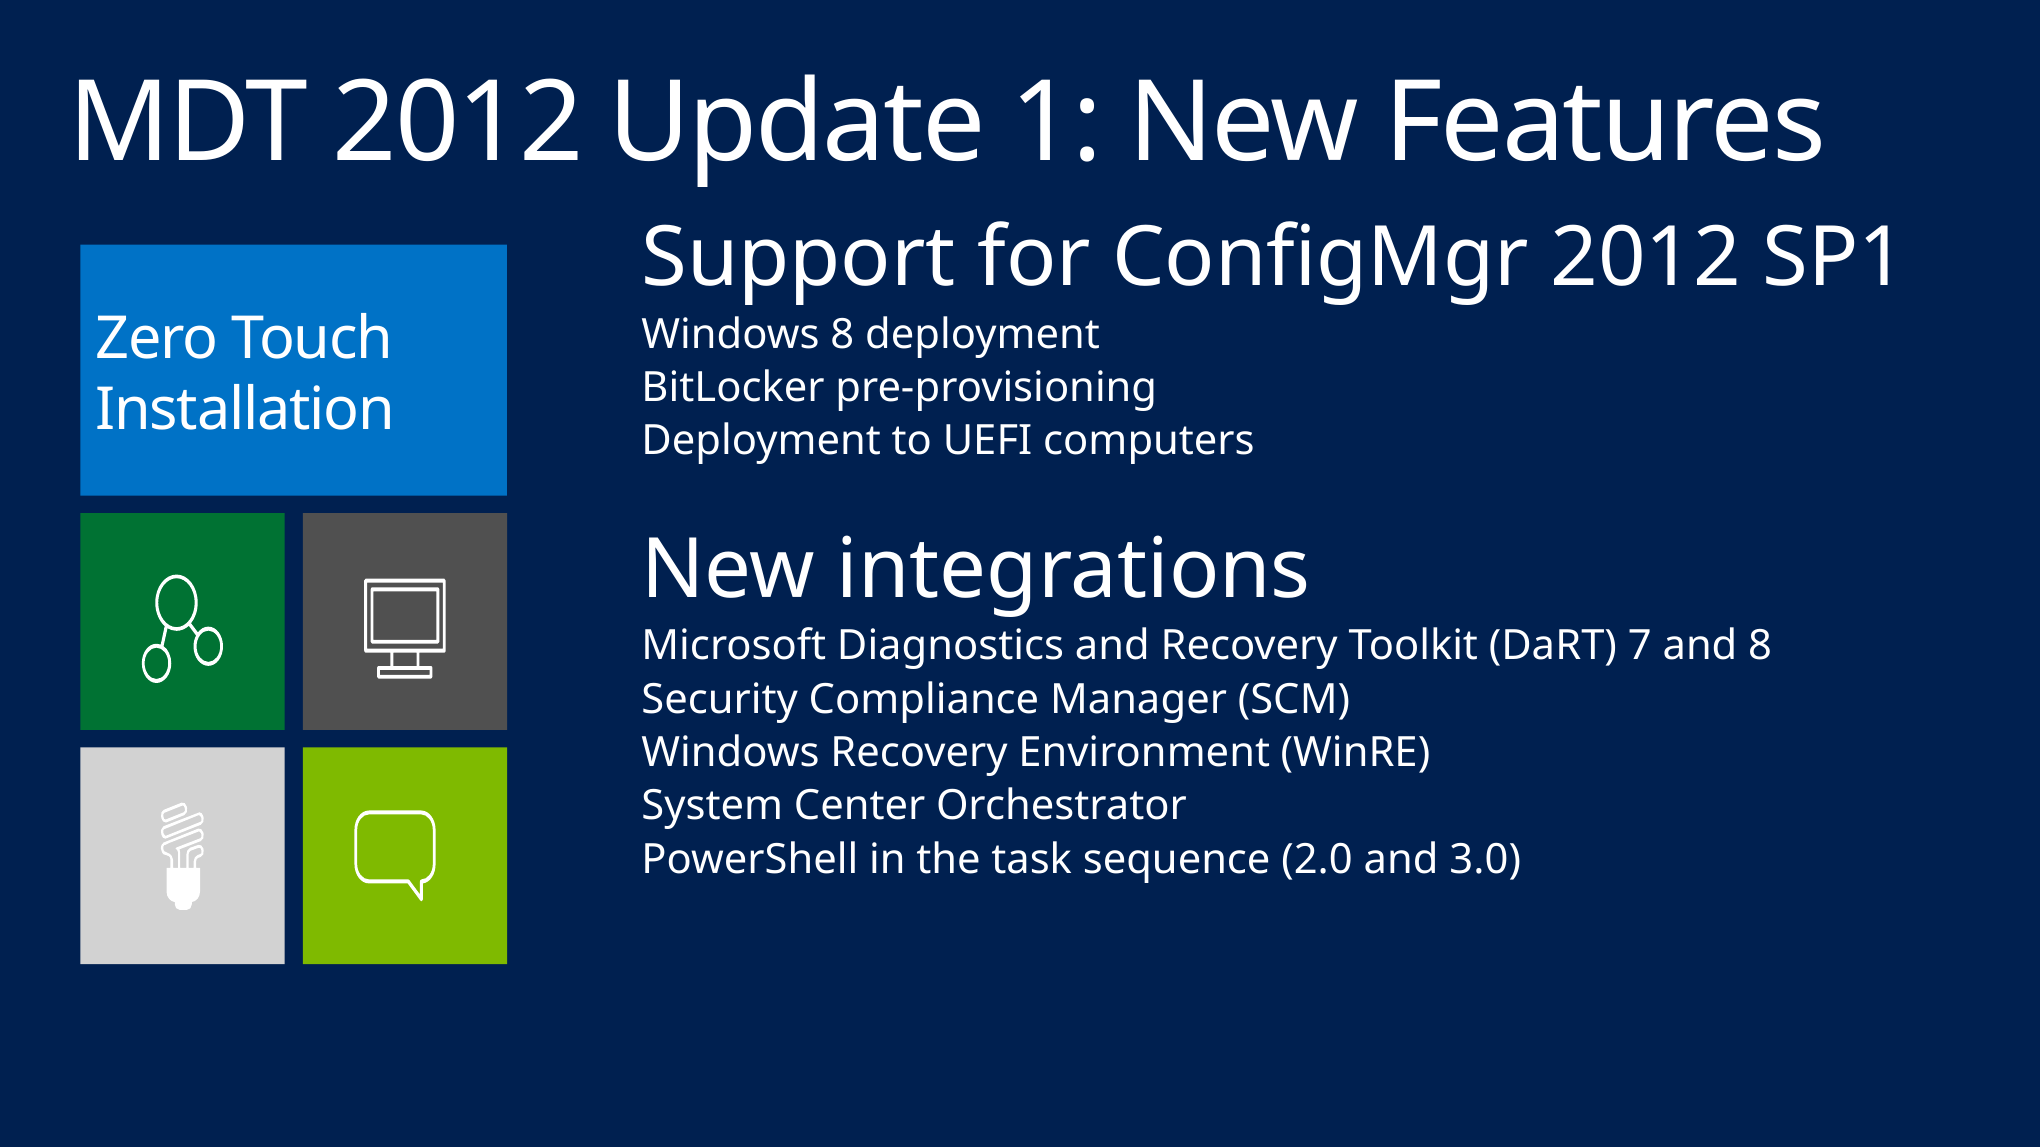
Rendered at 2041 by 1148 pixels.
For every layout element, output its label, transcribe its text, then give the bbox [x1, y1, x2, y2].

text_box [80, 512, 285, 731]
text_box [160, 828, 204, 910]
text_box [161, 802, 188, 823]
text_box [364, 578, 446, 679]
list Support for ConfigMgr 2012 SP1 Windows 8 deployment BitLocker pre-provisioning Deployment to UEFI computers New integrations Microsoft Diagnostics and Recovery Toolkit (DaRT) 7 and 8 Security Compliance Manager (SCM) Windows Recovery Environment (WinRE) System Center Orchestrator PowerShell in the task sequence (2.0 and 3.0) [617, 198, 1996, 921]
title MDT 2012 Update 1: New Features [45, 48, 1996, 200]
text_box [302, 747, 508, 965]
text_box Zero Touch Installation [80, 244, 508, 496]
text_box [141, 574, 223, 683]
text_box [160, 812, 204, 839]
text_box [354, 810, 436, 902]
text_box [302, 512, 508, 731]
text_box [80, 747, 285, 965]
